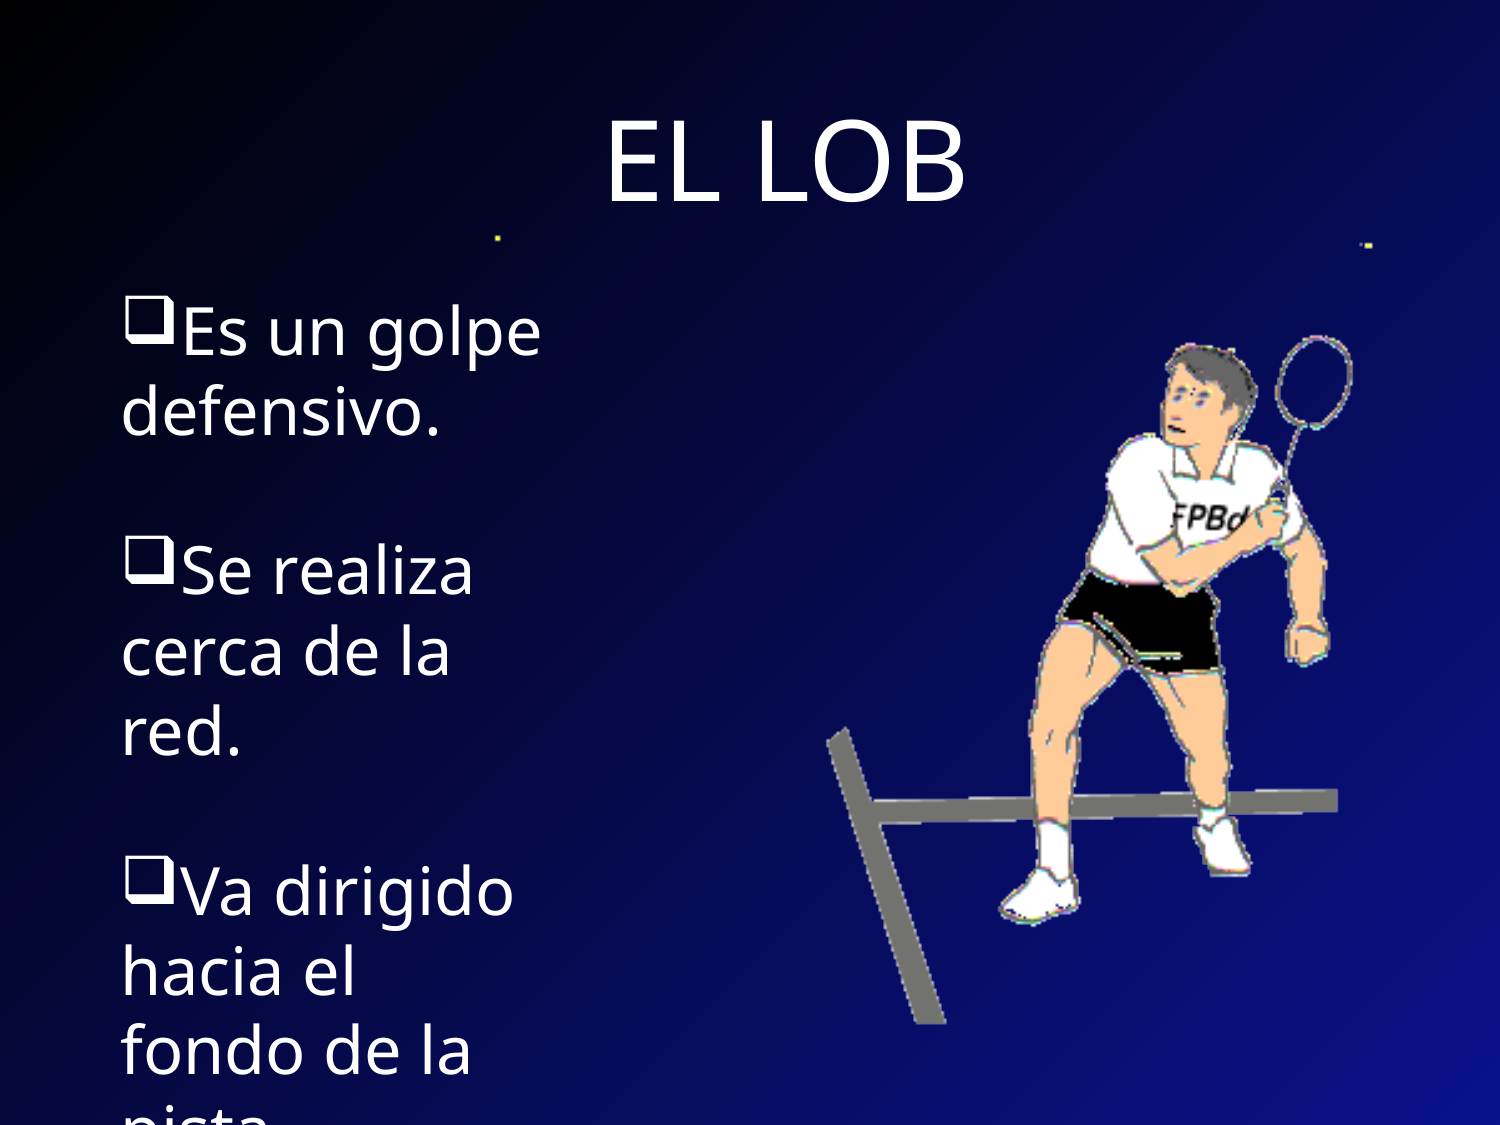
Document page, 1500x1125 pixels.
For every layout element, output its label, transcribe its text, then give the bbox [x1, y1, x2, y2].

text_box EL LOB [164, 81, 1407, 232]
picture [486, 234, 1384, 1032]
text_box Es un golpe defensivo. Se realiza cerca de la red. Va dirigido hacia el fondo de la pista. [105, 281, 563, 1125]
